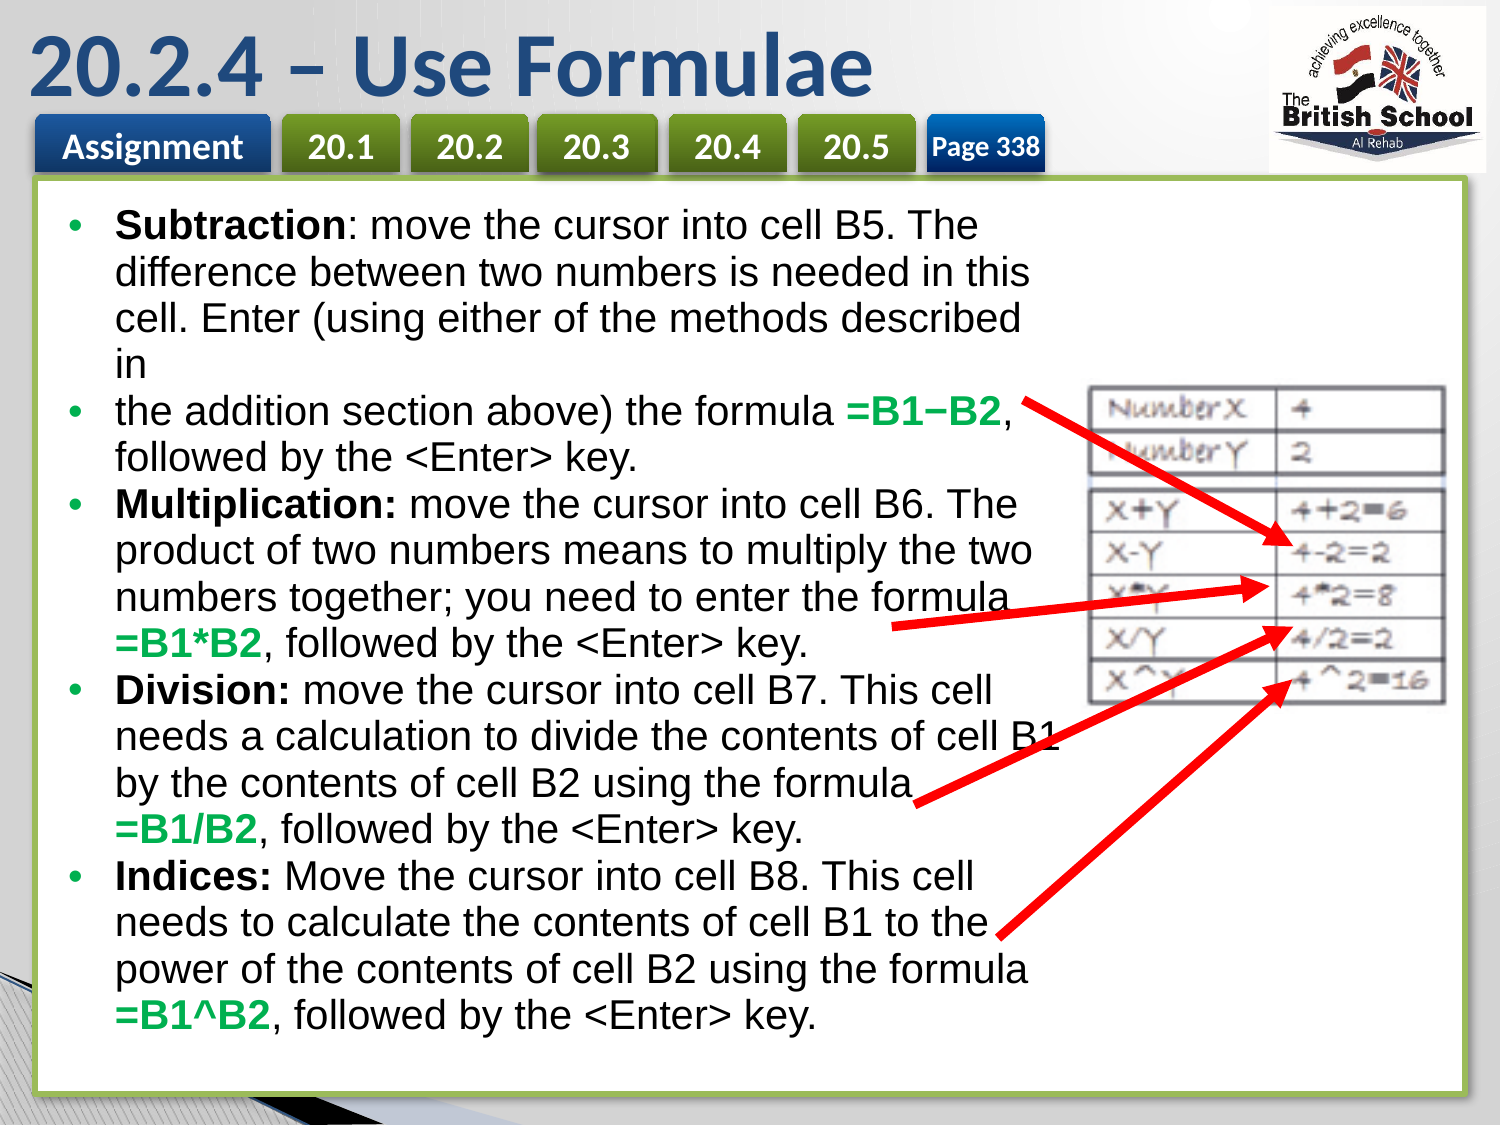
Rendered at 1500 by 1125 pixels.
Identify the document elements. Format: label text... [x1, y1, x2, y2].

picture [1080, 378, 1455, 715]
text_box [891, 585, 1270, 627]
picture [281, 1114, 303, 1125]
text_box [997, 679, 1293, 939]
title 20.2.4 – Use Formulae [14, 6, 1270, 114]
text_box Page 338 [927, 113, 1046, 173]
table_header Subtraction: move the cursor into cell B5. The difference between two numbers is needed in this cell. Enter (using either of the methods described in the addition section above) the formula =B1−B2, followed by the <Enter> key. Multiplication: move the cursor into cell B6. The product of two numbers means to multiply the two numbers together; you need to enter the formula =B1*B2, followed by the <Enter> key. Division: move the cursor into cell B7. This cell needs a calculation to divide the contents of cell B1 by the contents of cell B2 using the formula =B1/B2, followed by the <Enter> key. Indices: Move the cursor into cell B8. This cell needs to calculate the contents of cell B1 to the power of the contents of cell B2 using the formula =B1^B2, followed by the <Enter> key. [53, 194, 1081, 1046]
text_box 20.3 [537, 113, 656, 173]
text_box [914, 626, 1294, 806]
picture [1269, 6, 1487, 173]
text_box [1022, 399, 1294, 547]
